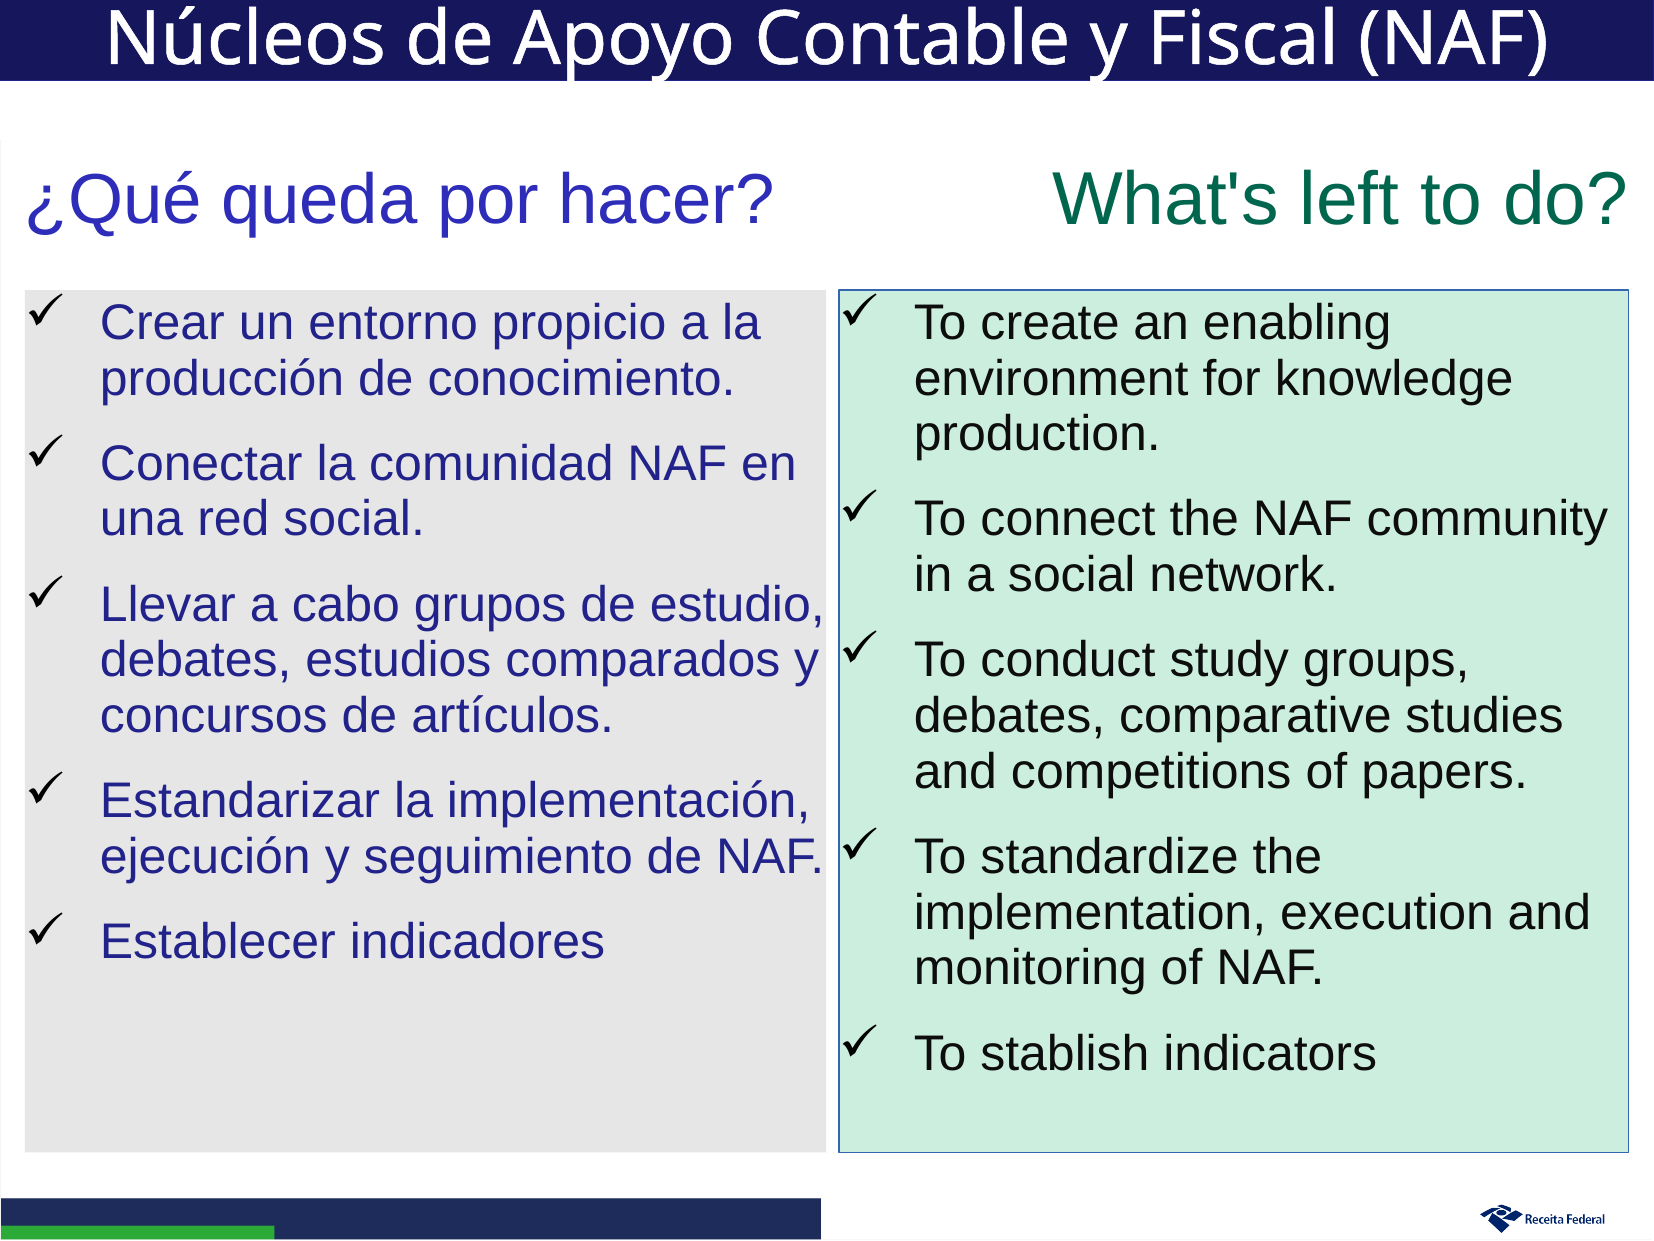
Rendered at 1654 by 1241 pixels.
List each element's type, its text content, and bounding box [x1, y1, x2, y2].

list To create an enabling environment for knowledge production. To connect the NAF community in a social network. To conduct study groups, debates, comparative studies and competitions of papers. To standardize the implementation, execution and monitoring of NAF. To stablish indicators [838, 290, 1629, 1153]
title ¿Qué queda por hacer? [24, 96, 812, 304]
text_box Núcleos de Apoyo Contable y Fiscal (NAF) [0, 0, 1654, 81]
picture [0, 140, 1651, 1240]
list Crear un entorno propicio a la producción de conocimiento. Conectar la comunidad NAF en una red social. Llevar a cabo grupos de estudio, debates, estudios comparados y concursos de artículos. Estandarizar la implementación, ejecución y seguimiento de NAF. Establecer indicadores [24, 290, 827, 1153]
text_box What's left to do? [838, 157, 1629, 242]
